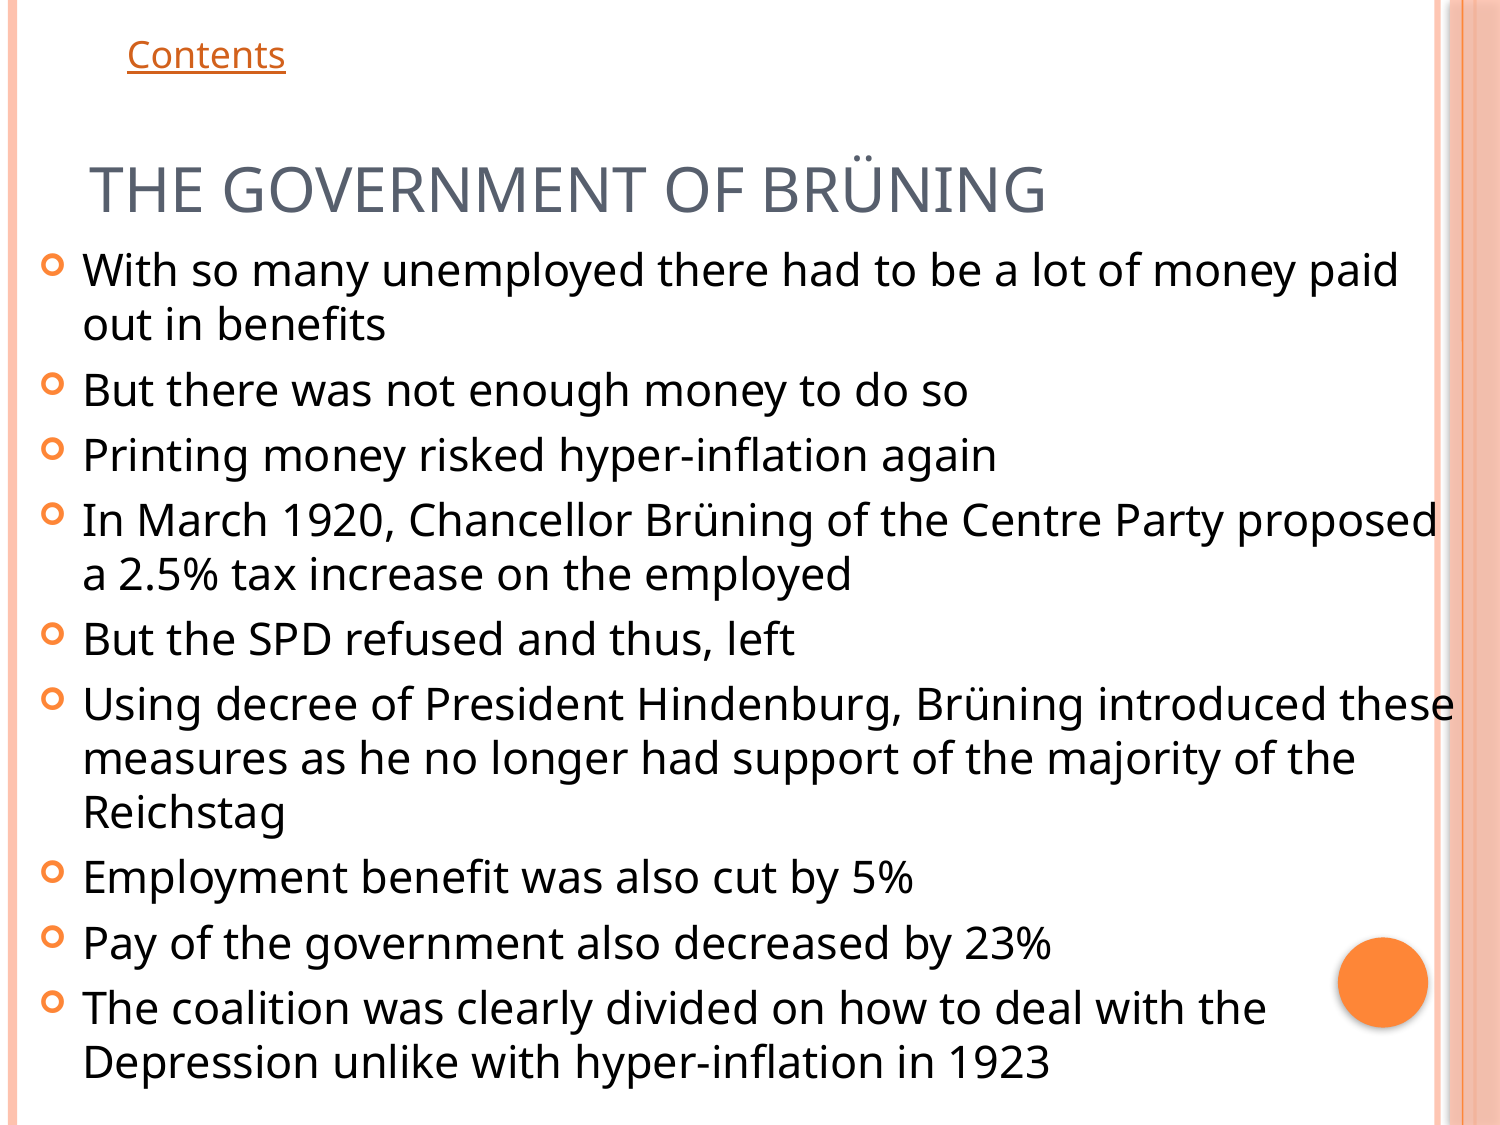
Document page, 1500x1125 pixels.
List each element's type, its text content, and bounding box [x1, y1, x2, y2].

title The Government of Brüning [75, 45, 1300, 233]
list With so many unemployed there had to be a lot of money paid out in benefits But there was not enough money to do so Printing money risked hyper-inflation again In March 1920, Chancellor Brüning of the Centre Party proposed a 2.5% tax increase on the employed But the SPD refused and thus, left Using decree of President Hindenburg, Brüning introduced these measures as he no longer had support of the majority of the Reichstag Employment benefit was also cut by 5% Pay of the government also decreased by 23% The coalition was clearly divided on how to deal with the Depression unlike with hyper-inflation in 1923 [23, 234, 1477, 1102]
